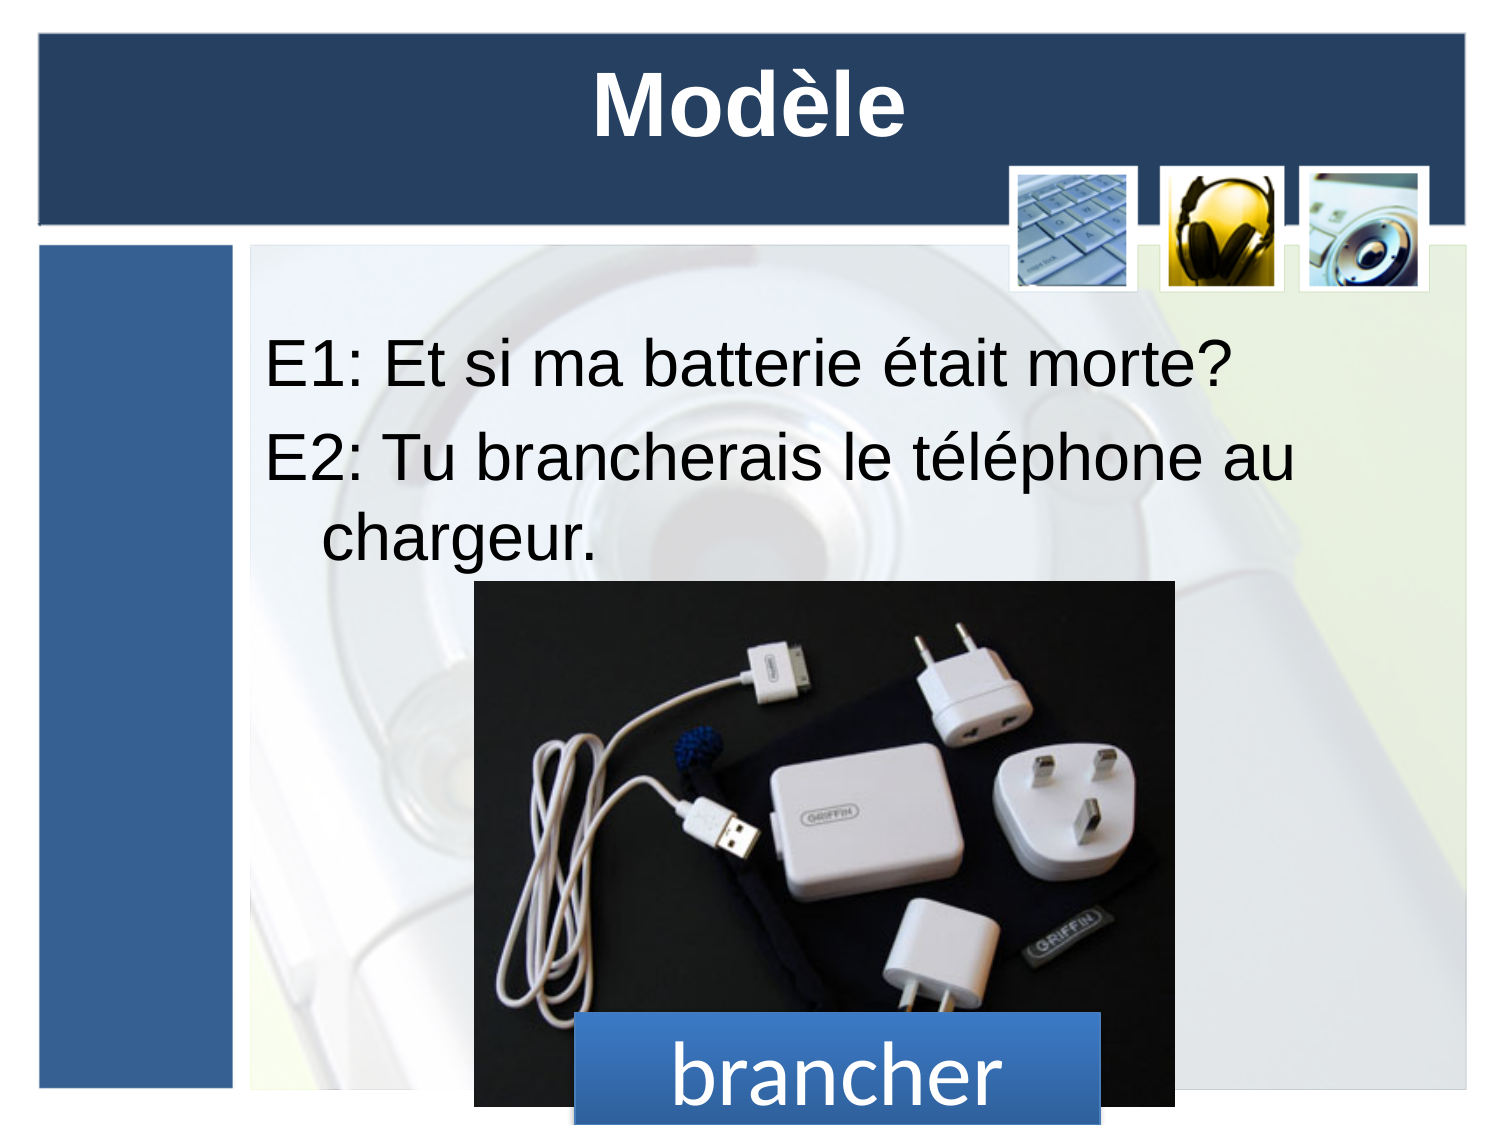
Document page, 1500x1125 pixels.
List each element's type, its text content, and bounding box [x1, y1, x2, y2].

title Modèle [75, 37, 1425, 163]
text_box brancher [574, 1116, 1101, 1125]
picture [0, 0, 1500, 1125]
list E1: Et si ma batterie était morte? E2: Tu brancherais le téléphone au chargeur. [249, 312, 1425, 1080]
